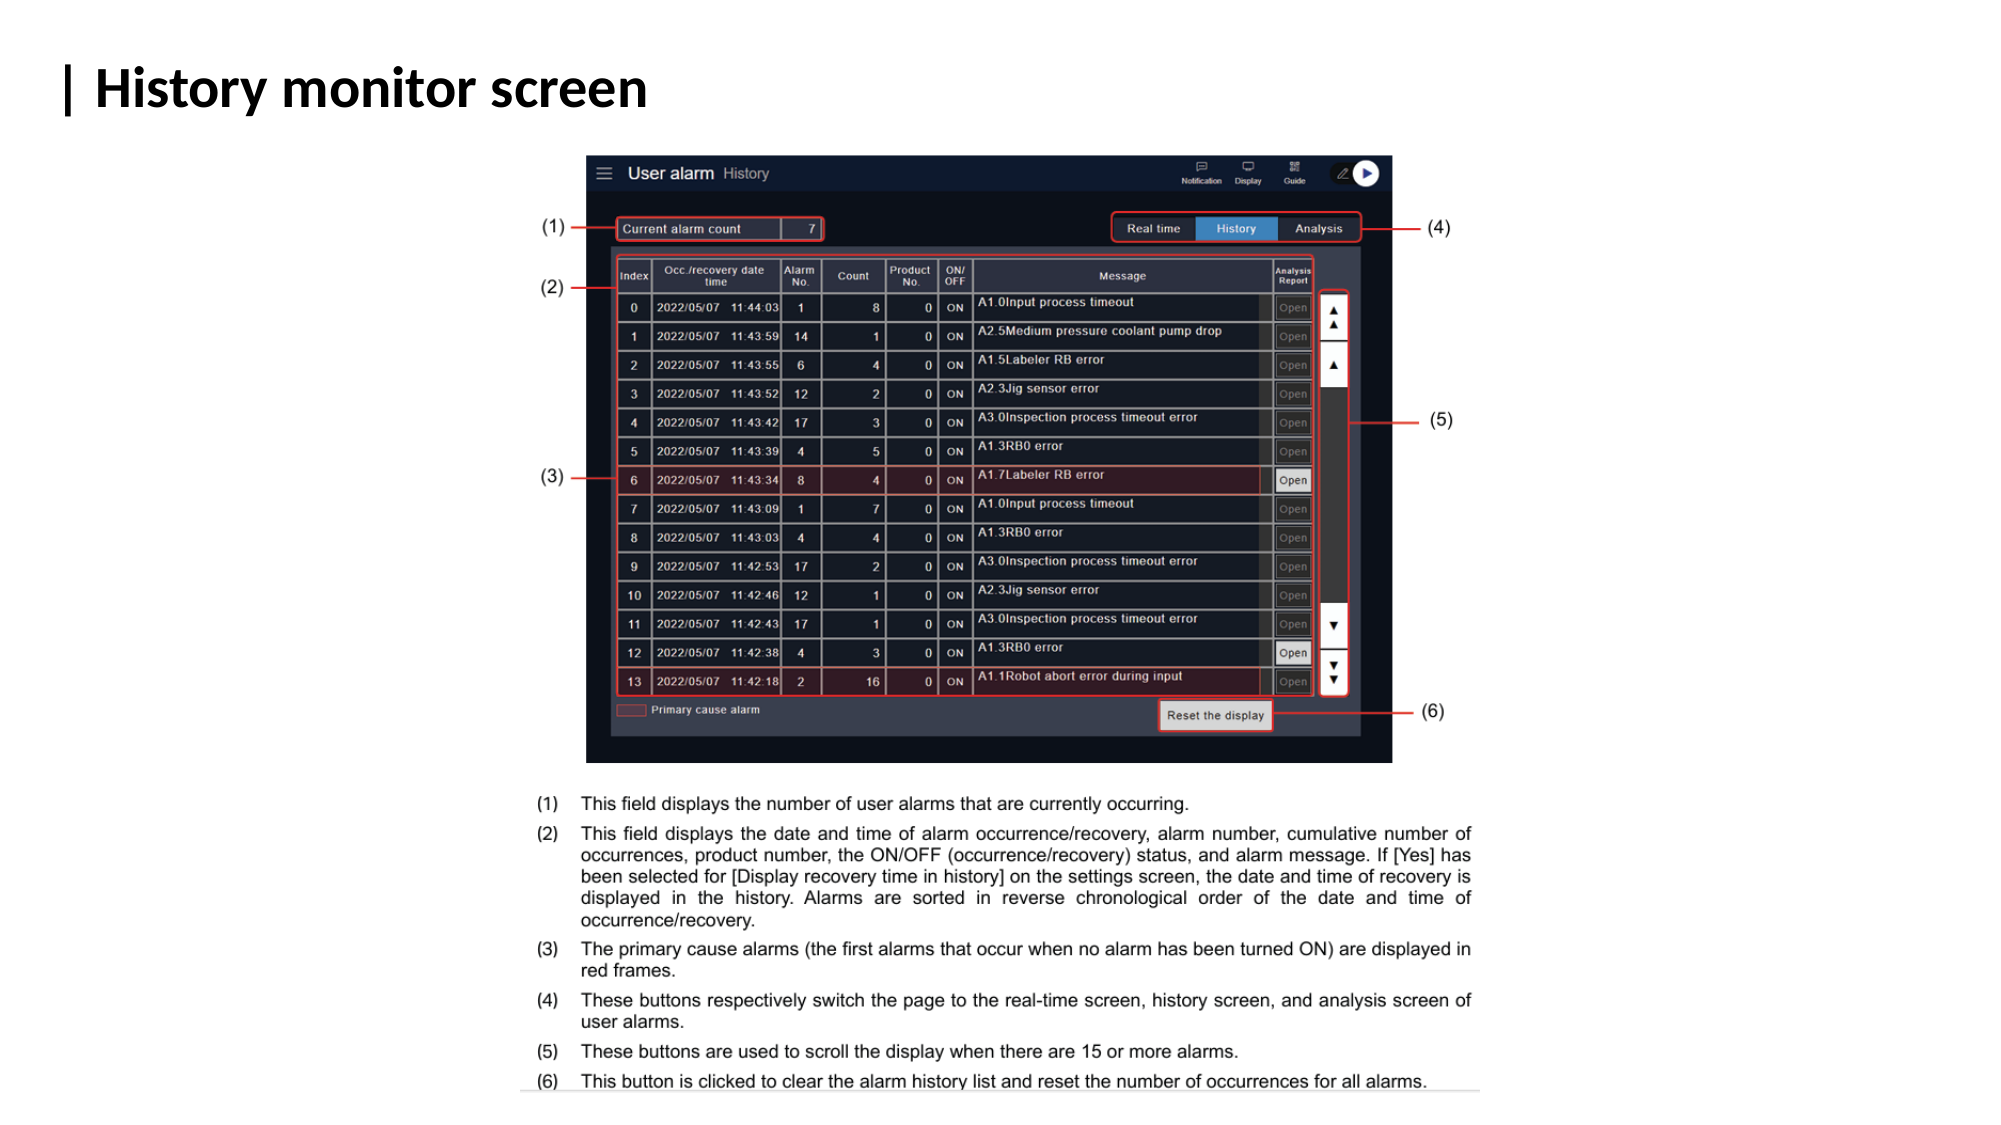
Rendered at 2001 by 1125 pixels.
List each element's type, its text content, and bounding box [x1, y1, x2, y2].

picture [520, 148, 1480, 1093]
text_box | History monitor screen [39, 42, 664, 127]
